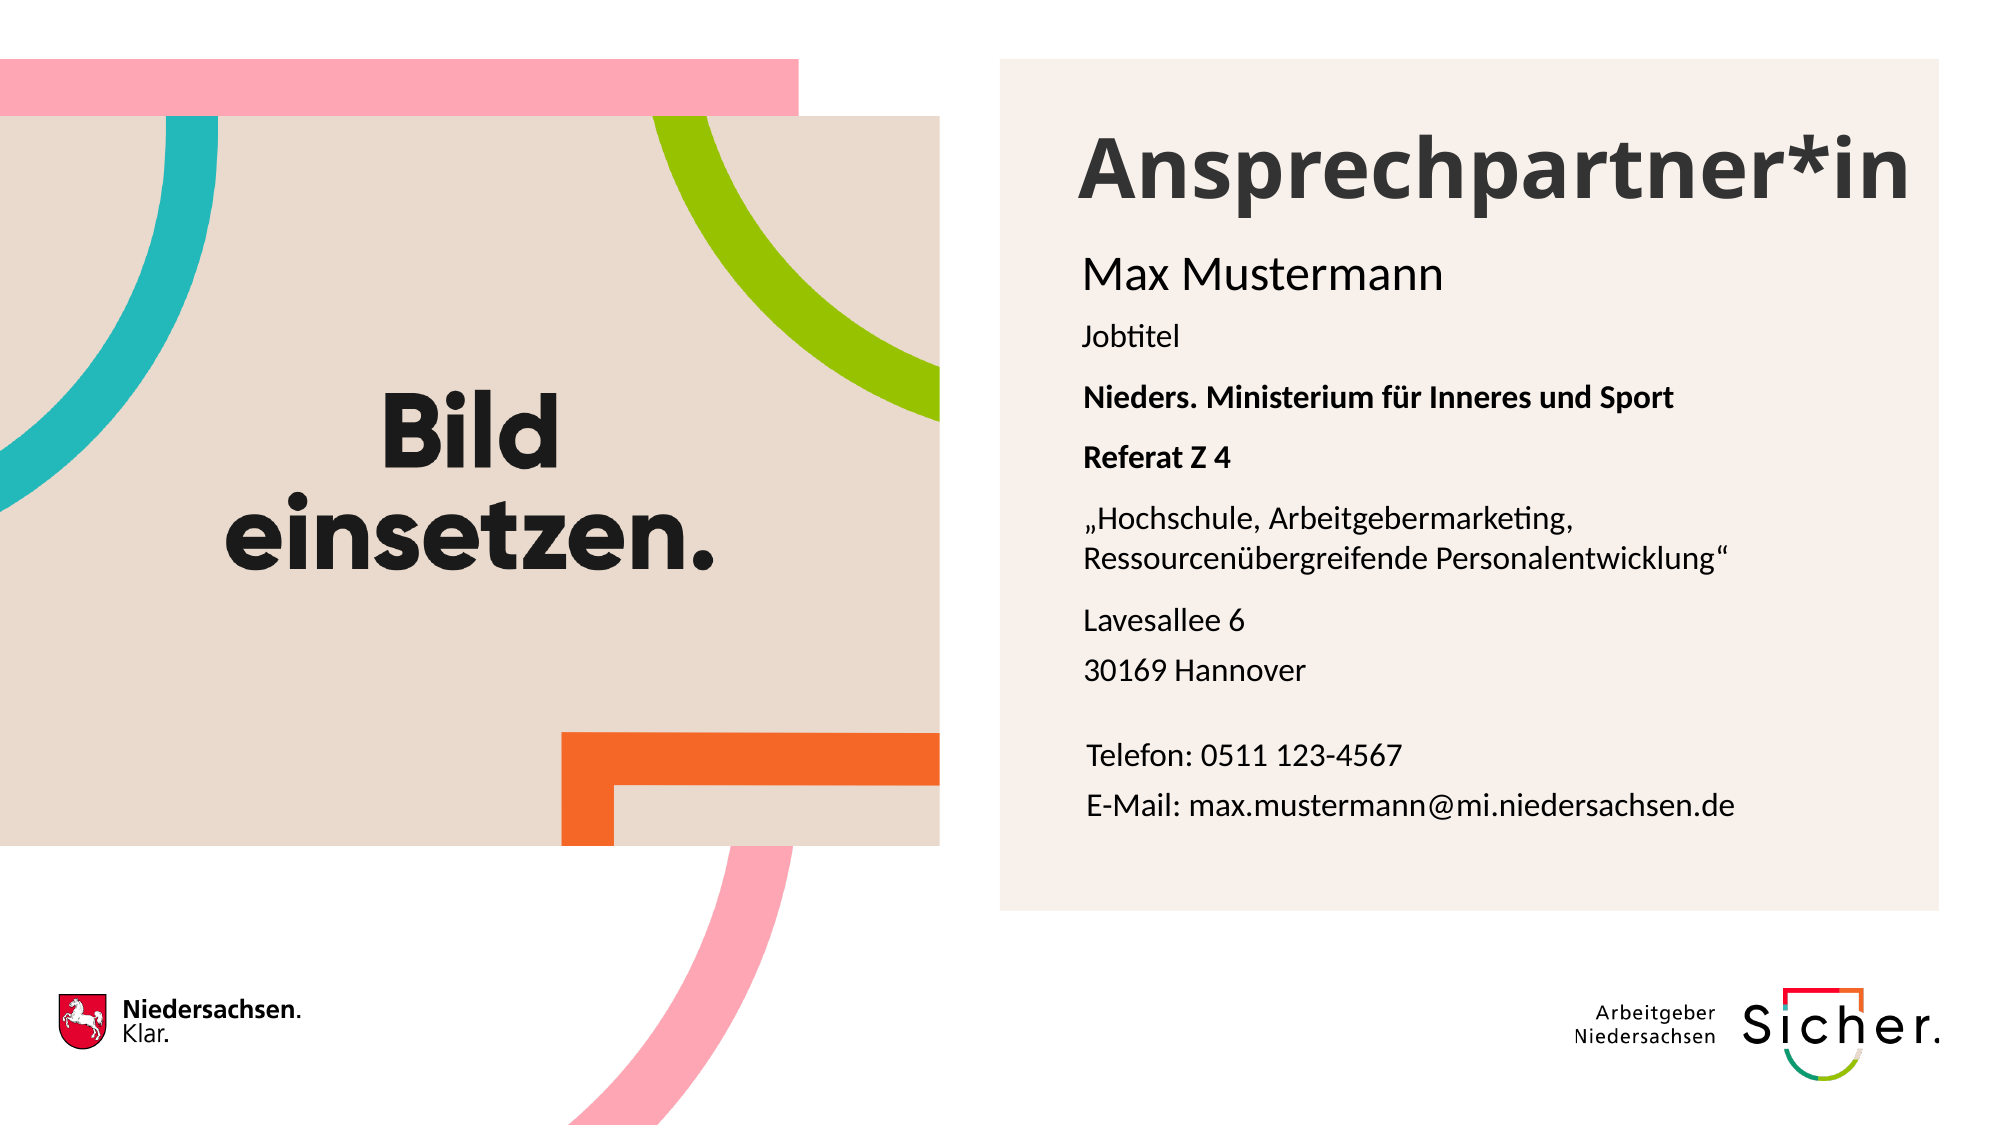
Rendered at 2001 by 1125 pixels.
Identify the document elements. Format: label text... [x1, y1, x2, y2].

list Ansprechpartner*in [1064, 119, 1940, 219]
list Lavesallee 6 30169 Hannover [1068, 601, 1936, 697]
list Telefon: 0511 123-4567 E-Mail: max.mustermann@mi.niedersachsen.de [1071, 729, 1940, 839]
picture [41, 976, 318, 1066]
list Jobtitel [1066, 310, 1940, 350]
list Nieders. Ministerium für Inneres und Sport Referat Z 4 „Hochschule, Arbeitgebermarketing, Ressourcenübergreifende Personalentwicklung“ [1068, 368, 1936, 583]
picture [0, 116, 940, 846]
list Max Mustermann [1066, 244, 1940, 305]
